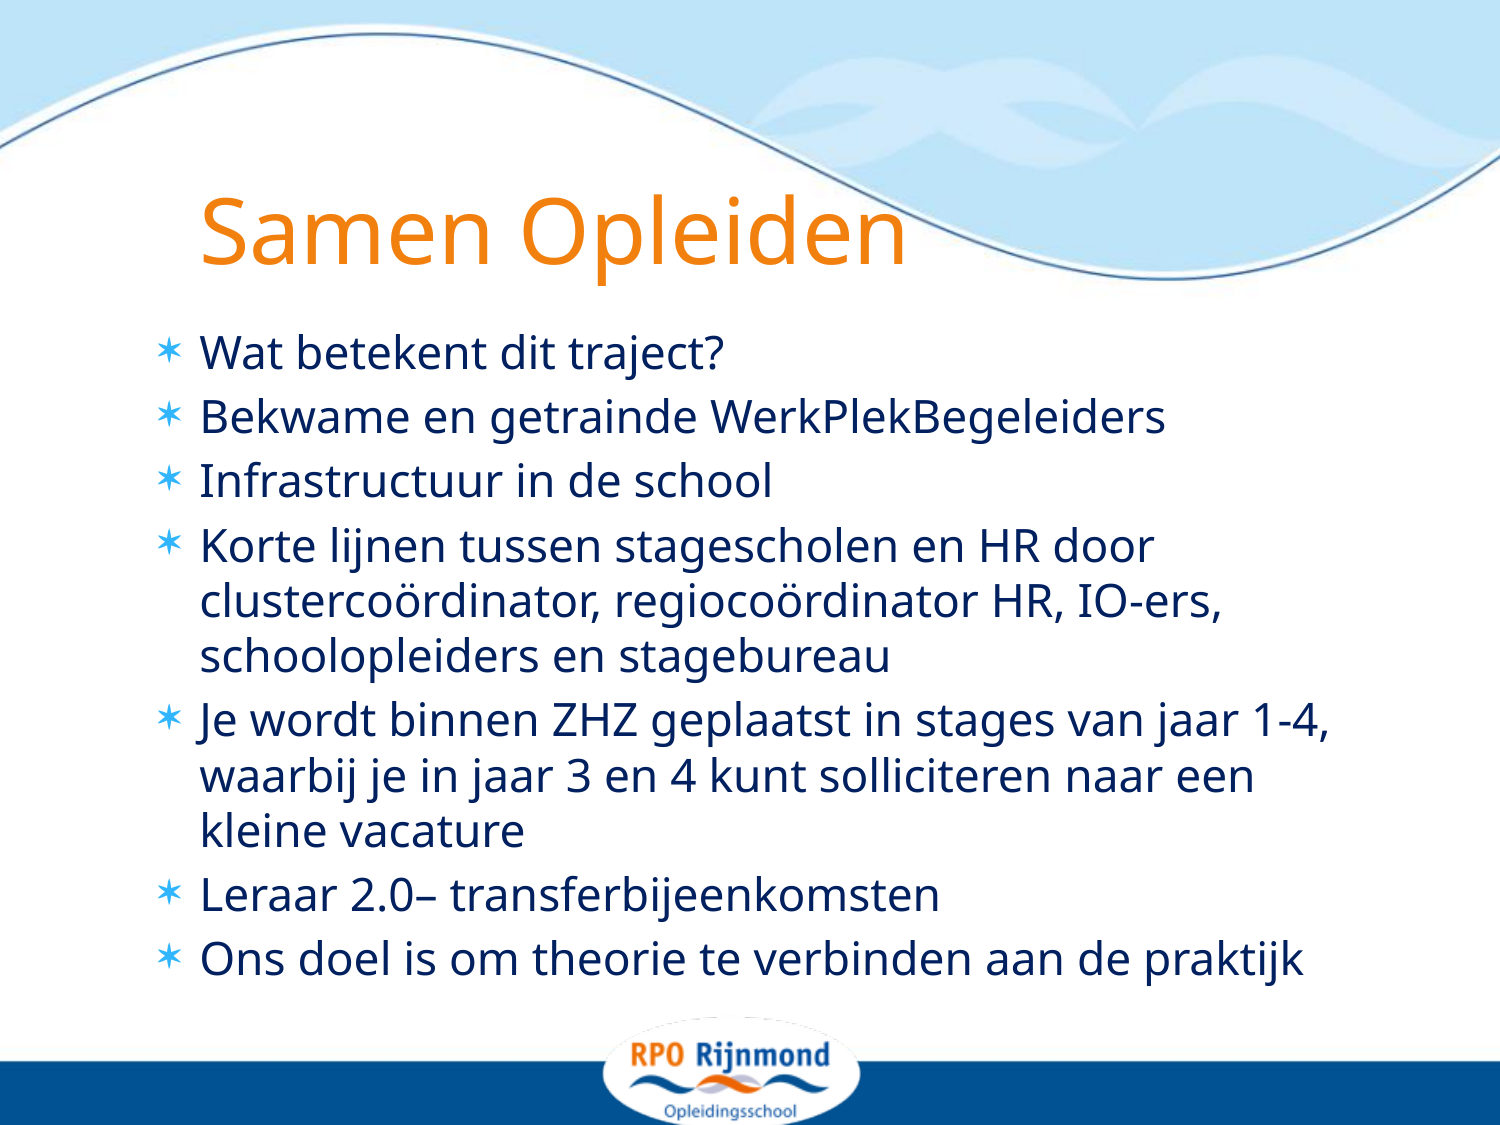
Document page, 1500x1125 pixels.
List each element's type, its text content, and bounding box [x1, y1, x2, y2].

title Samen Opleiden [75, 55, 1036, 292]
list Wat betekent dit traject? Bekwame en getrainde WerkPlekBegeleiders Infrastructuur in de school Korte lijnen tussen stagescholen en HR door clustercoördinator, regiocoördinator HR, IO-ers, schoolopleiders en stagebureau Je wordt binnen ZHZ geplaatst in stages van jaar 1-4, waarbij je in jaar 3 en 4 kunt solliciteren naar een kleine vacature Leraar 2.0– transferbijeenkomsten Ons doel is om theorie te verbinden aan de praktijk [143, 315, 1359, 1005]
picture [0, 0, 1500, 1125]
